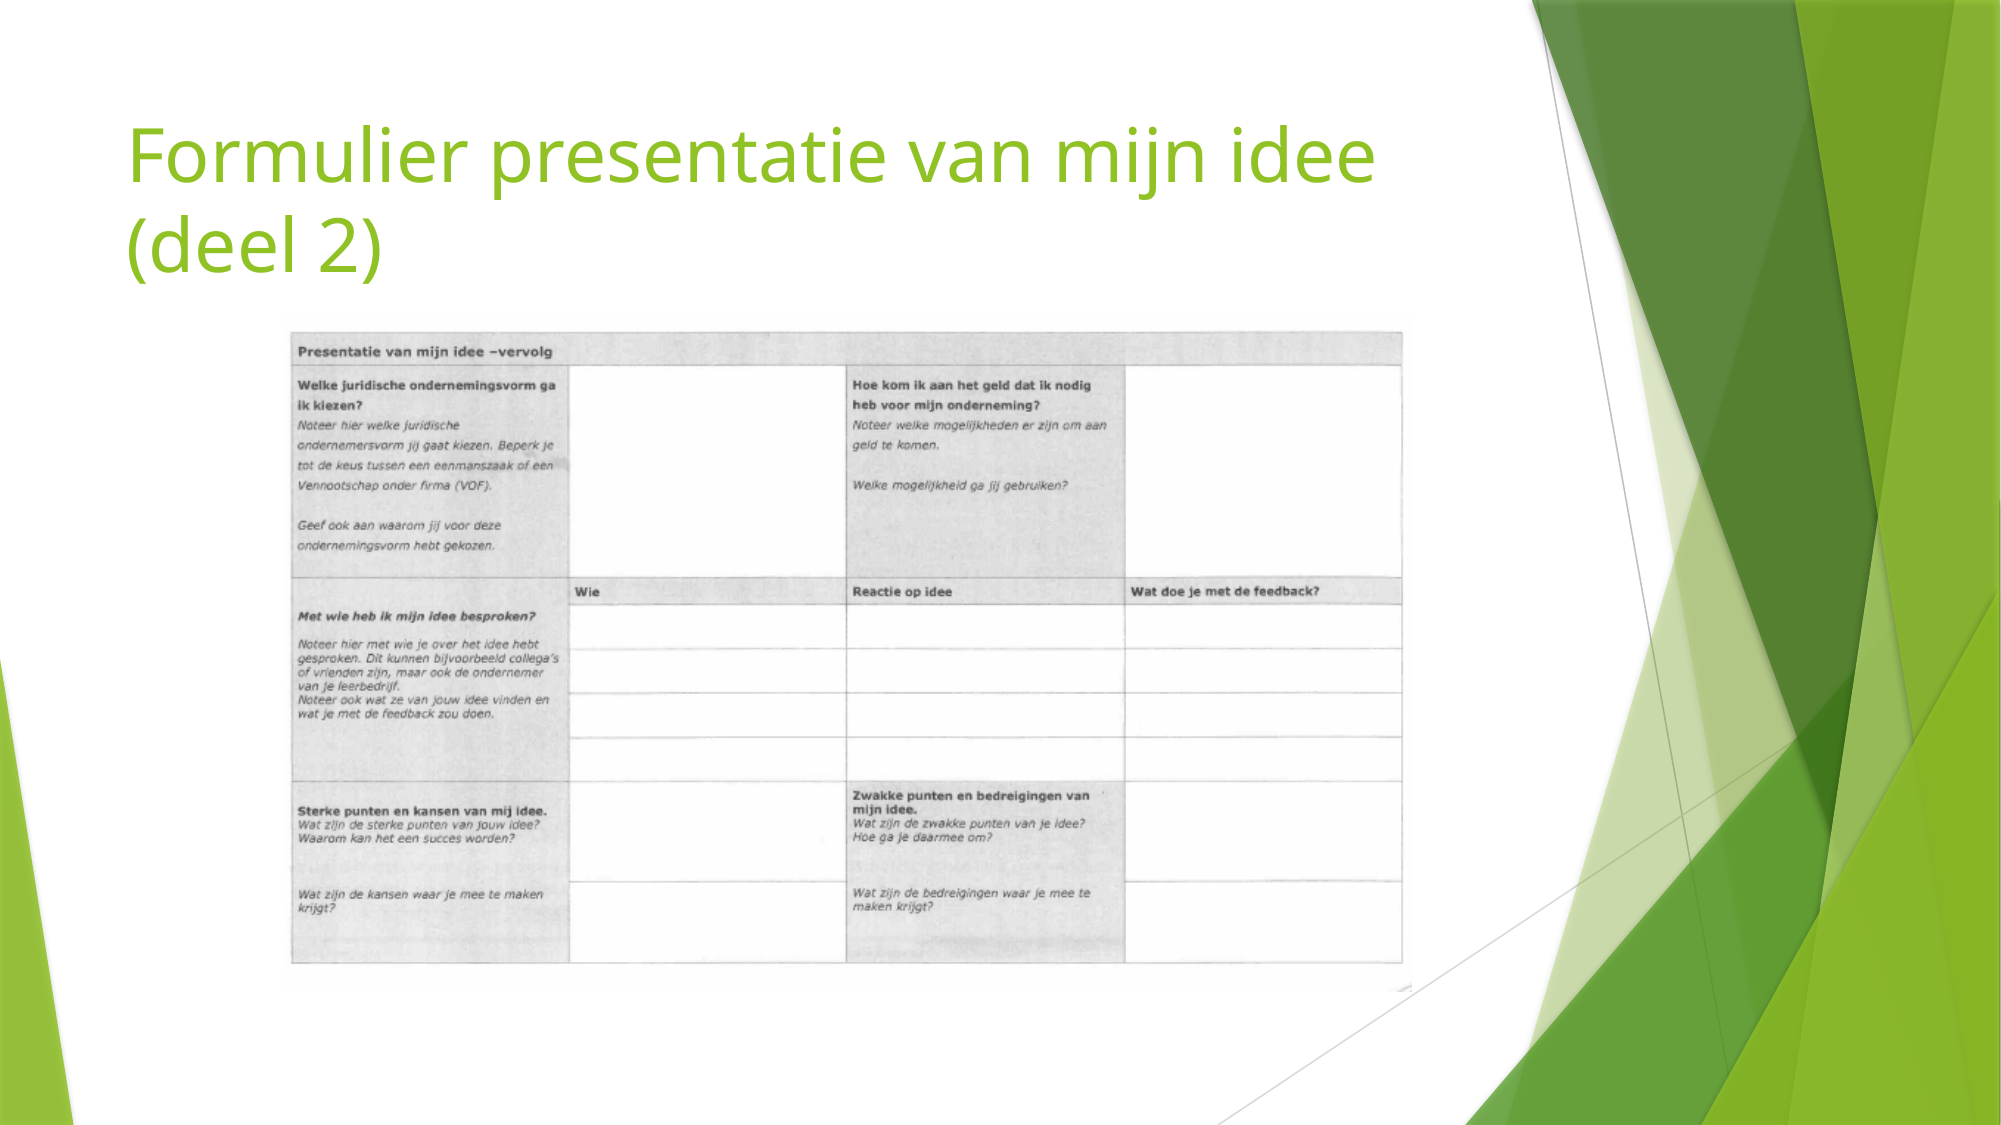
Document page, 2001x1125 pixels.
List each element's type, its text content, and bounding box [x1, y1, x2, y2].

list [283, 316, 1413, 992]
title Formulier presentatie van mijn idee (deel 2) [111, 99, 1522, 317]
